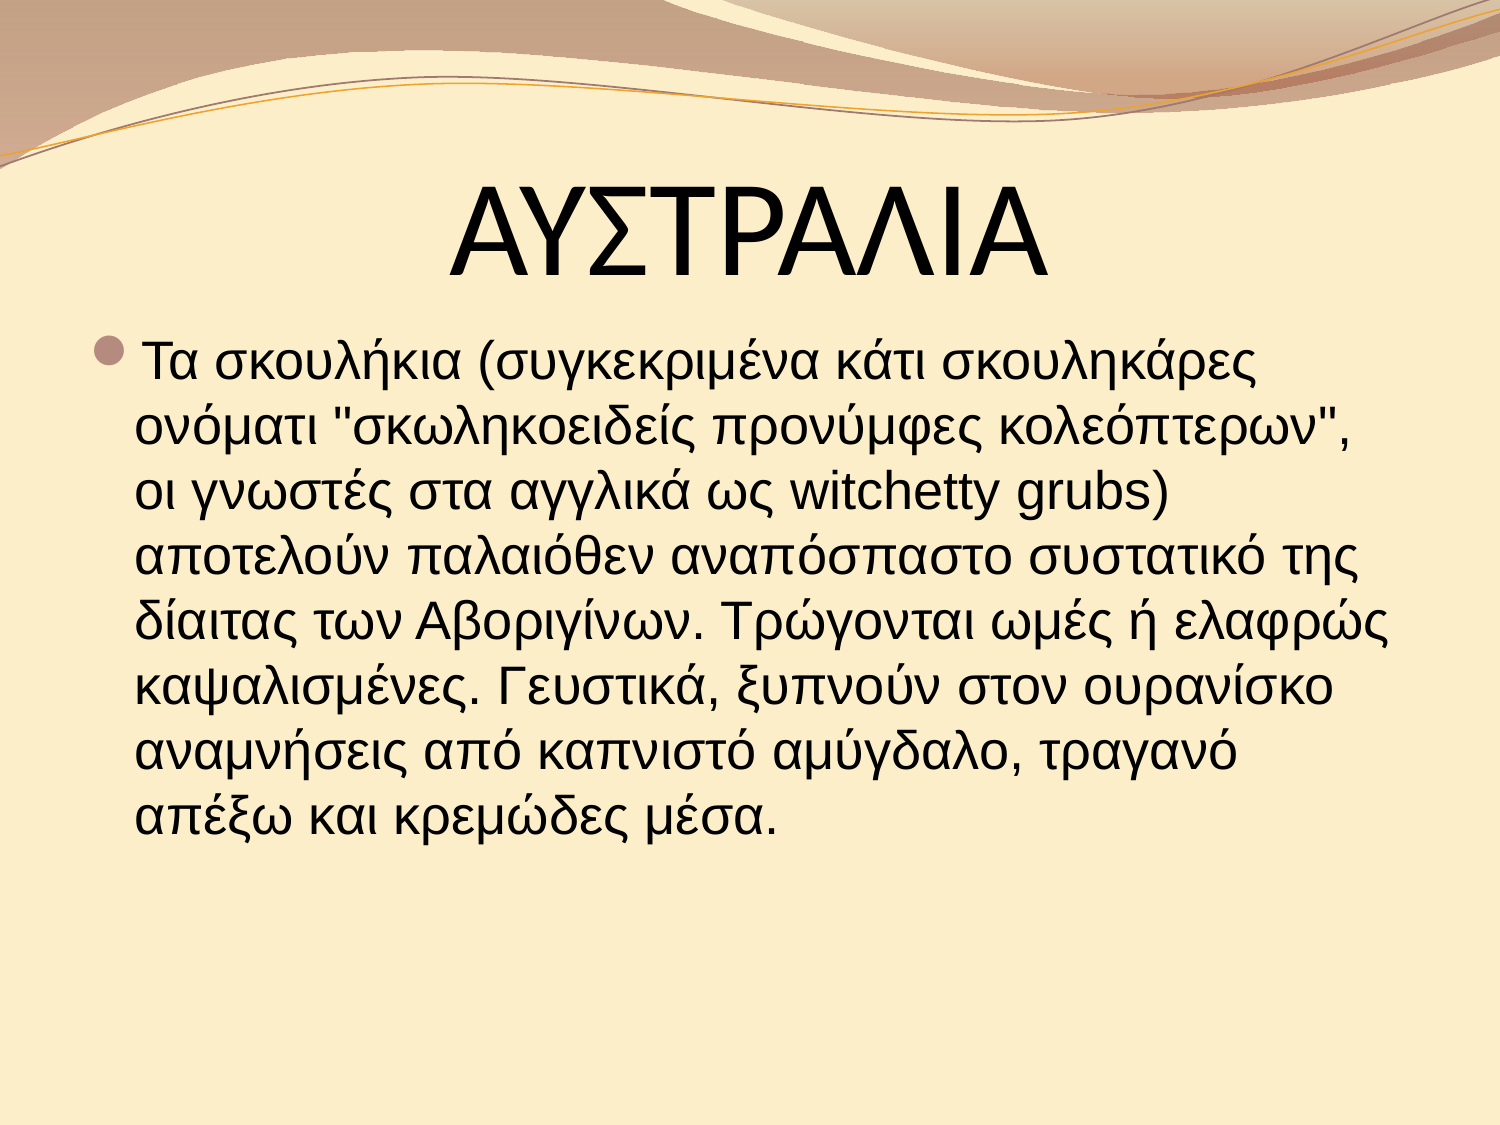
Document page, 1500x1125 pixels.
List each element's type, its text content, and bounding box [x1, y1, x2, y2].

title ΑΥΣΤΡΑΛΙΑ [75, 115, 1425, 303]
list Τα σκουλήκια (συγκεκριμένα κάτι σκουληκάρες ονόματι "σκωληκοειδείς προνύμφες κολεόπτερων", οι γνωστές στα αγγλικά ως witchetty grubs) αποτελούν παλαιόθεν αναπόσπαστο συστατικό της δίαιτας των Αβοριγίνων. Τρώγονται ωμές ή ελαφρώς καψαλισμένες. Γευστικά, ξυπνούν στον ουρανίσκο αναμνήσεις από καπνιστό αμύγδαλο, τραγανό απέξω και κρεμώδες μέσα. [75, 317, 1425, 1038]
